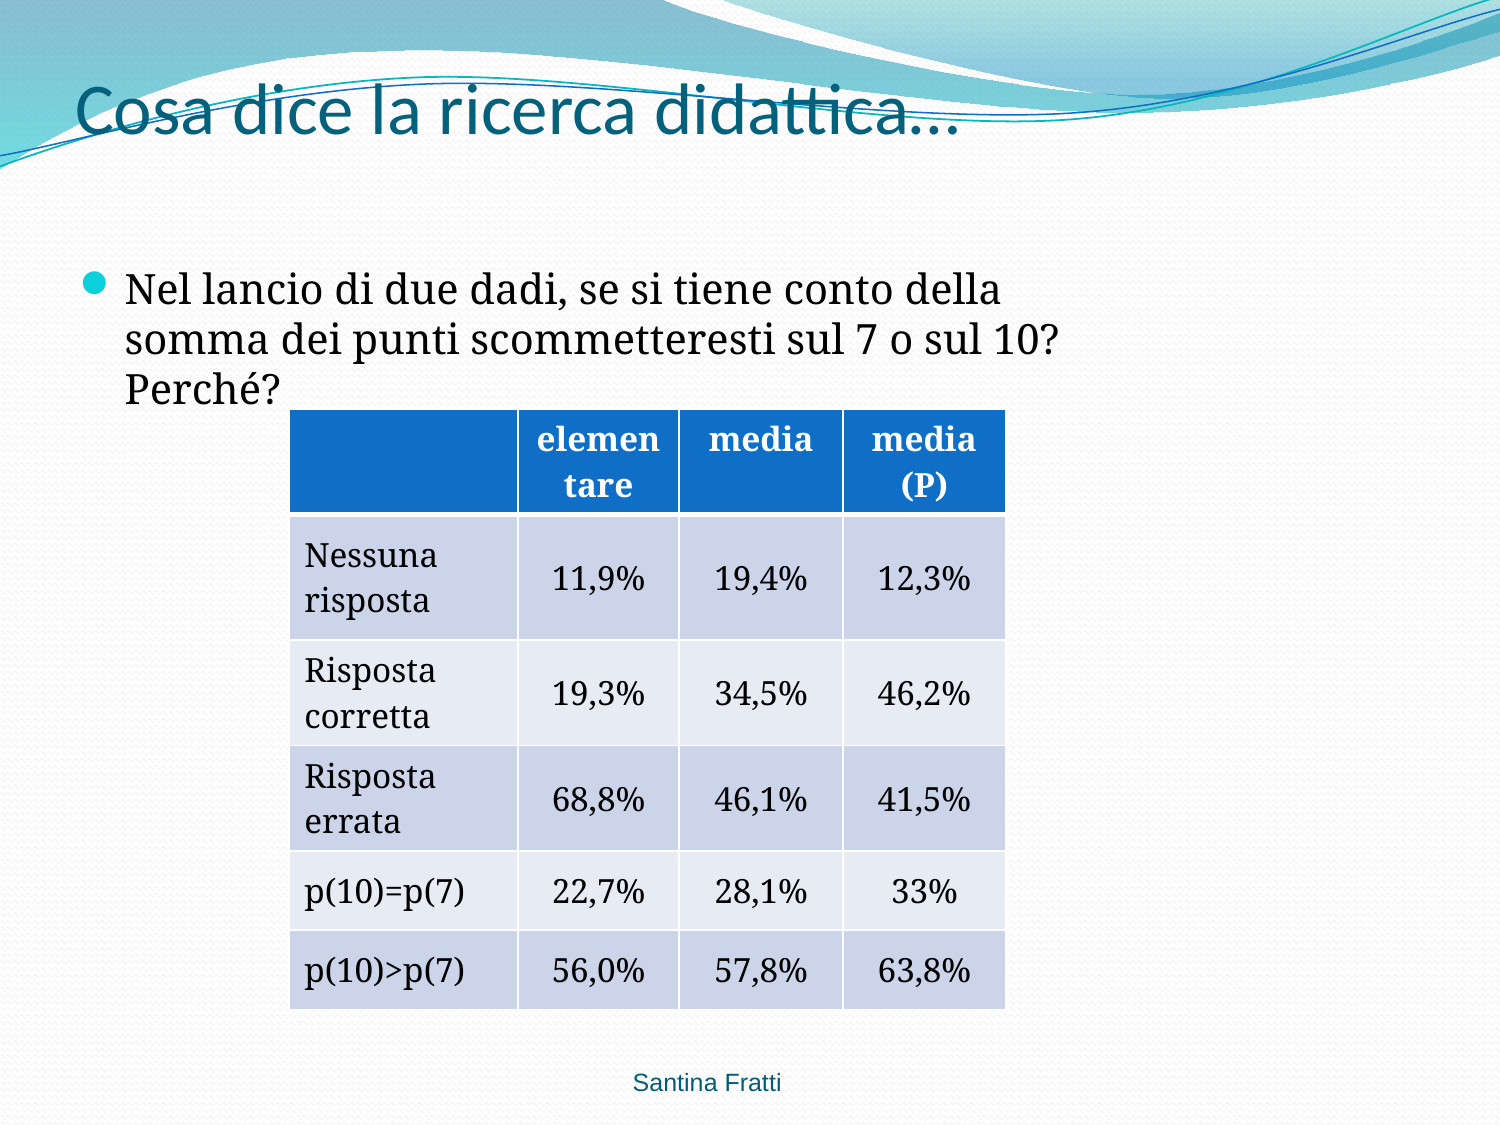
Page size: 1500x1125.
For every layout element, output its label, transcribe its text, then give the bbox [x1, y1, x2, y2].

table_cell 33% [844, 852, 1005, 929]
table_cell 41,5% [844, 746, 1005, 850]
table_cell 28,1% [680, 852, 842, 929]
table_cell 34,5% [680, 641, 842, 745]
table_cell 46,2% [844, 641, 1005, 745]
table_cell 12,3% [844, 517, 1005, 639]
table_header [290, 410, 517, 512]
table_cell 19,4% [680, 517, 842, 639]
table_cell Risposta errata [290, 746, 517, 850]
table_cell 46,1% [680, 746, 842, 850]
table_cell Risposta corretta [290, 641, 517, 745]
table_header media (P) [844, 410, 1005, 512]
table_cell 11,9% [519, 517, 678, 639]
table_cell p(10)=p(7) [290, 852, 517, 929]
table_cell Nessuna risposta [290, 517, 517, 639]
table_cell 19,3% [519, 641, 678, 745]
table_cell 22,7% [519, 852, 678, 929]
table_cell 63,8% [844, 931, 1005, 1009]
table_cell 68,8% [519, 746, 678, 850]
table_cell p(10)>p(7) [290, 931, 517, 1009]
table_cell 57,8% [680, 931, 842, 1009]
table_cell 56,0% [519, 931, 678, 1009]
footer Santina Fratti [407, 1058, 1008, 1097]
table_header elementare [519, 410, 678, 512]
table_header media [680, 410, 842, 512]
list Nel lancio di due dadi, se si tiene conto della somma dei punti scommetteresti sul 7 o sul 10? Perché? [64, 255, 1158, 965]
title Cosa dice la ricerca didattica… [75, 52, 1263, 149]
